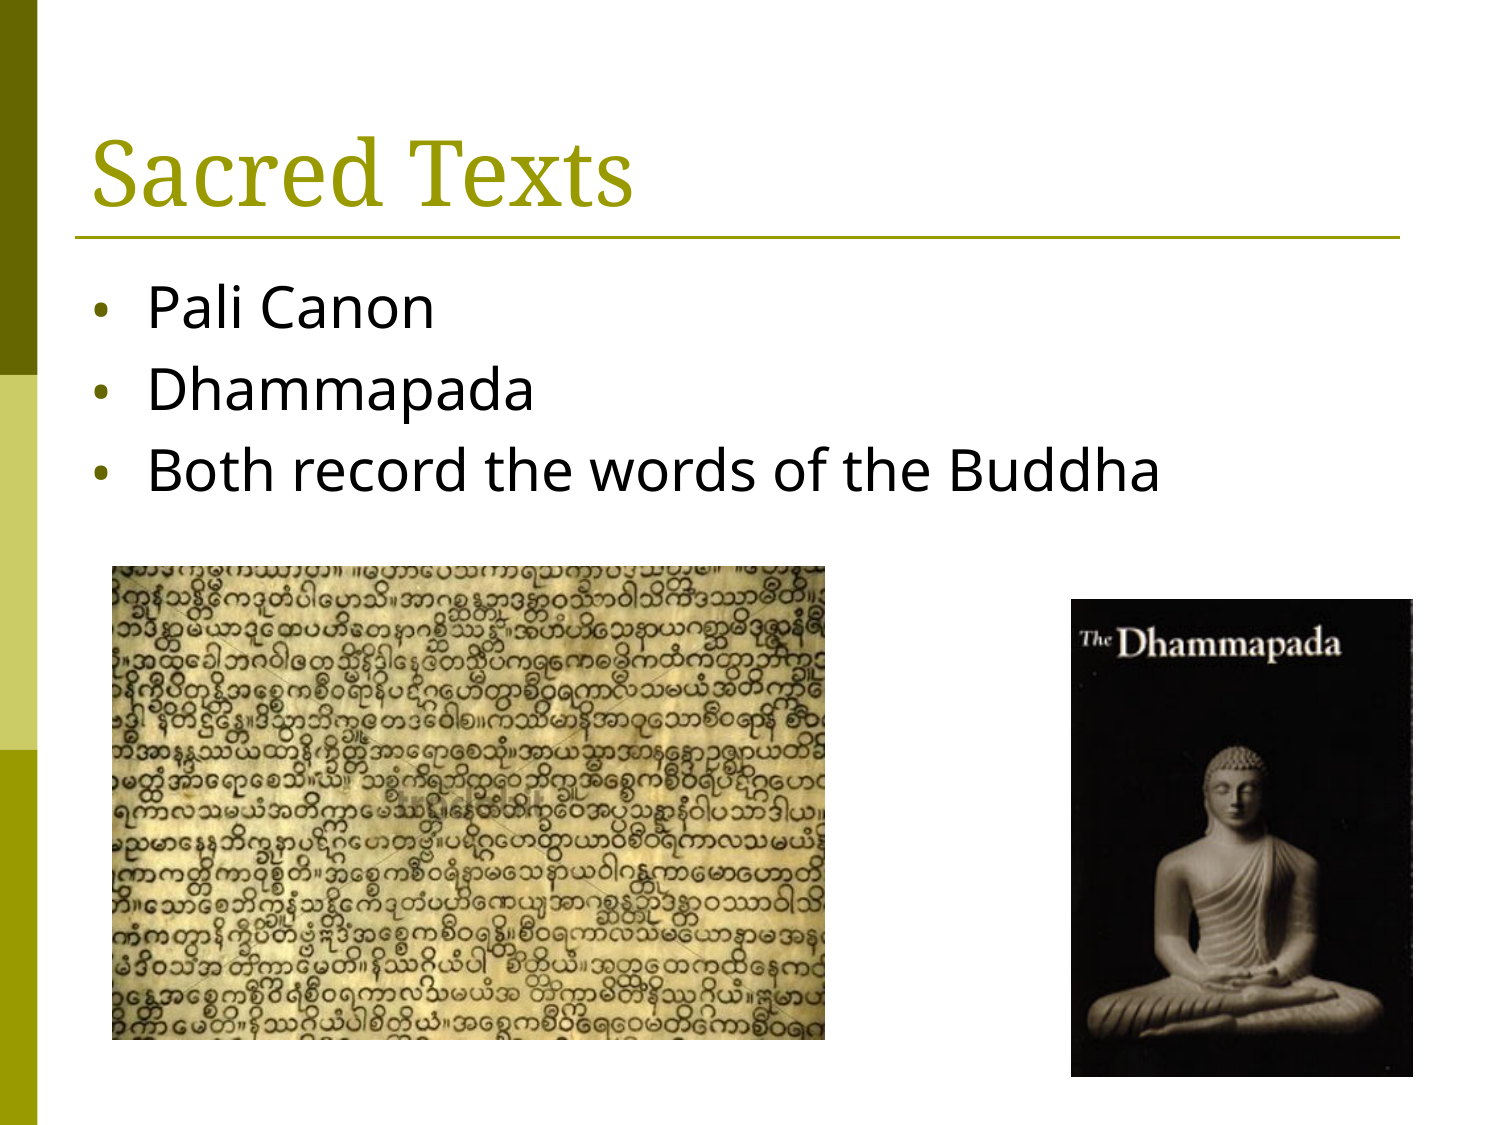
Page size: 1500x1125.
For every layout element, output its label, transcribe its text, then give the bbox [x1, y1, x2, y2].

title Sacred Texts [75, 45, 1425, 233]
list Pali Canon Dhammapada Both record the words of the Buddha [75, 262, 1425, 488]
picture [112, 566, 825, 1040]
picture [1071, 599, 1413, 1078]
